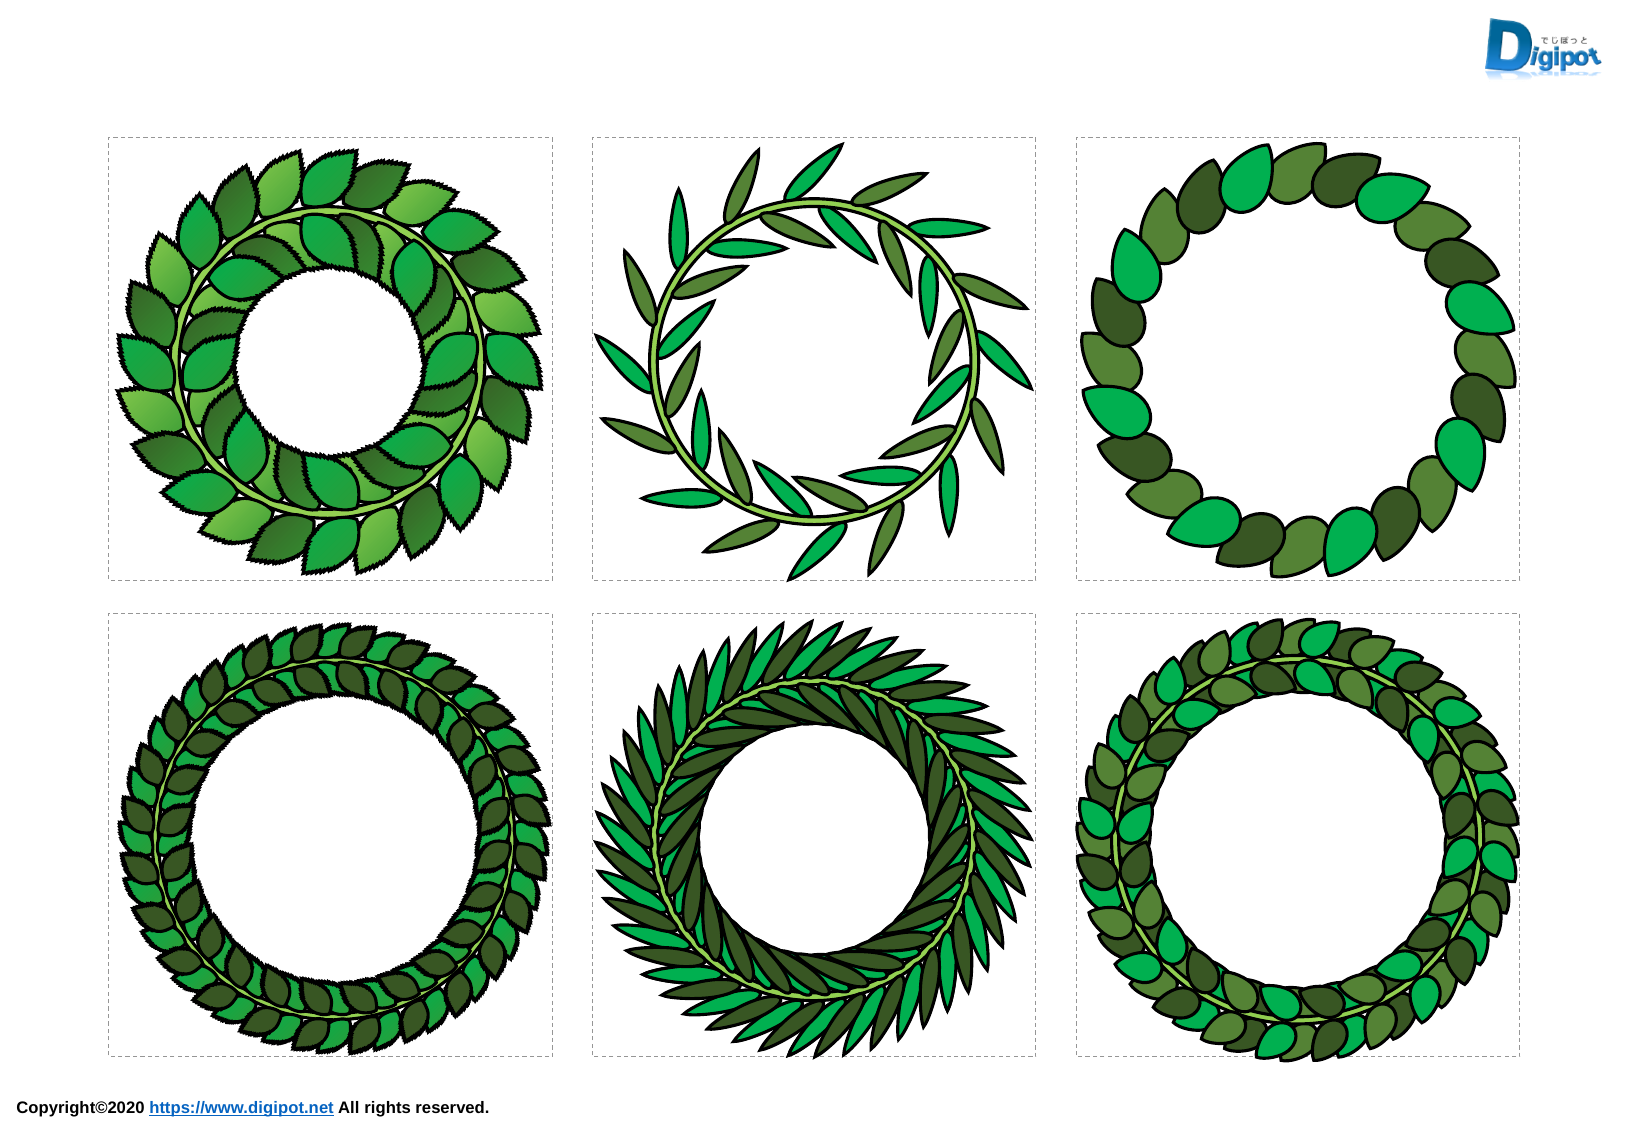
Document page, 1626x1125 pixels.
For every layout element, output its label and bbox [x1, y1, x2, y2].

text_box [615, 163, 1012, 561]
text_box [616, 642, 1010, 1036]
text_box [1078, 621, 1517, 1059]
text_box [1078, 139, 1519, 581]
text_box [122, 627, 546, 1050]
picture [1485, 18, 1602, 82]
text_box [112, 145, 546, 579]
